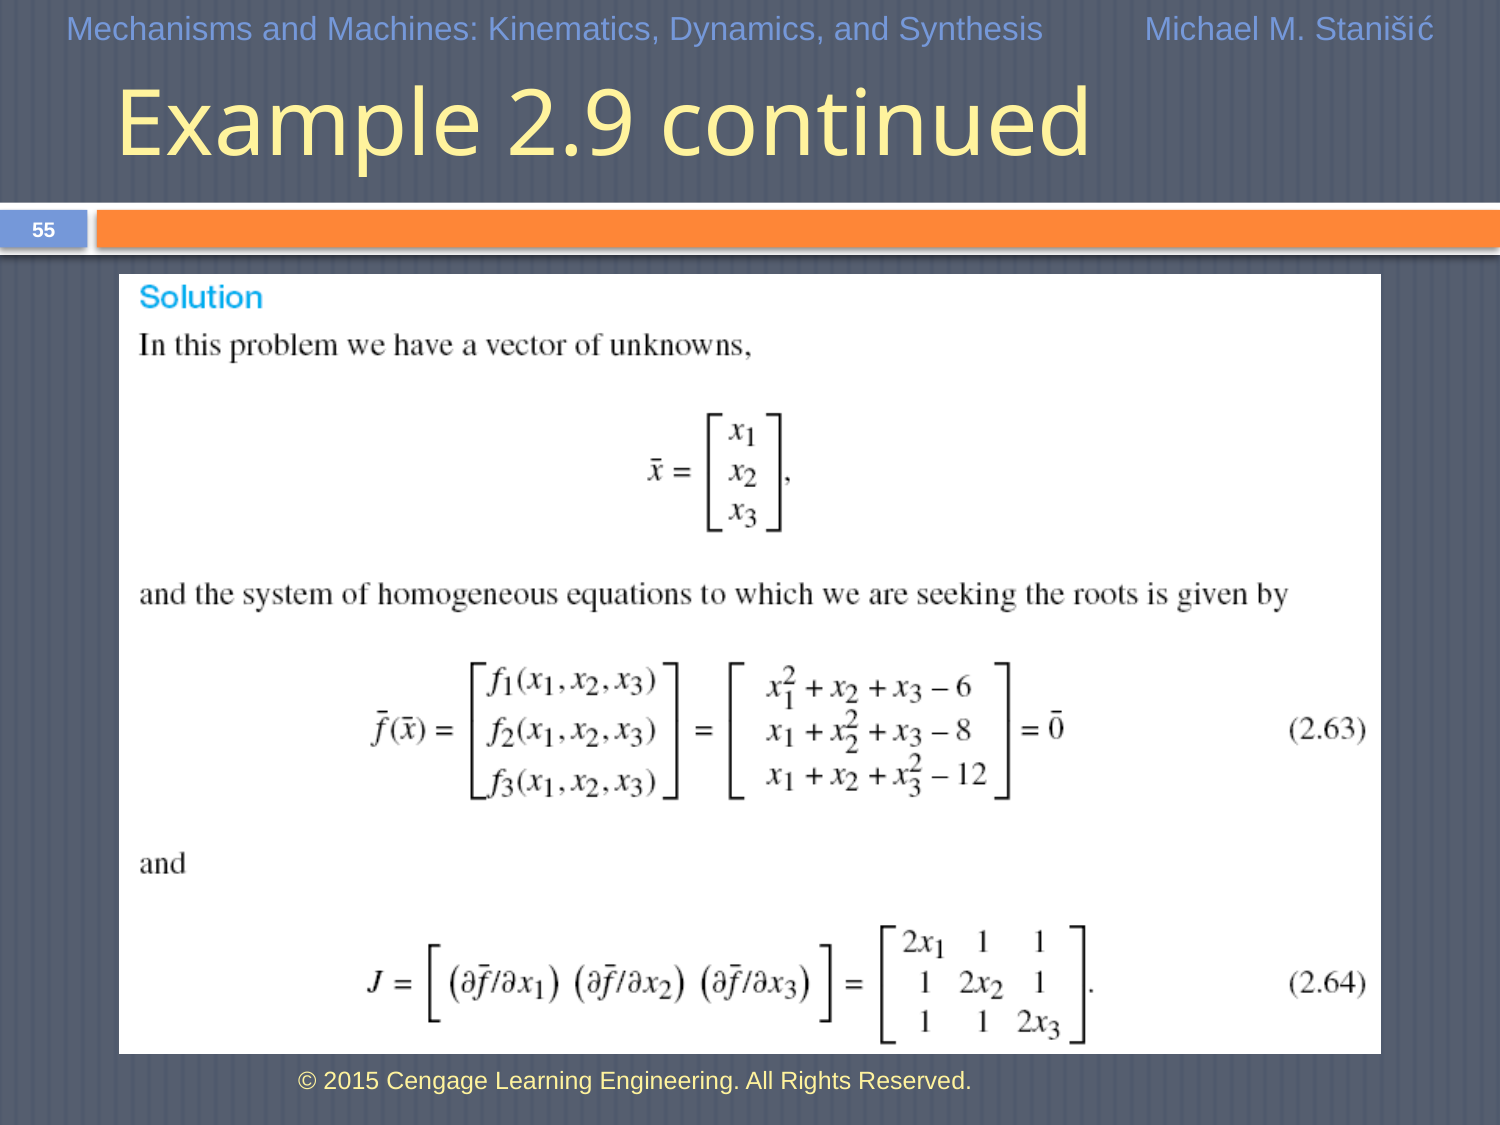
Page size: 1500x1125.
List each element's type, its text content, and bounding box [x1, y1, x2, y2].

picture [119, 274, 1381, 1054]
text_box Mechanisms and Machines: Kinematics, Dynamics, and Synthesis Michael M. Stanišić [0, 0, 1500, 55]
title Example 2.9 continued [99, 55, 1438, 201]
slide_number 55 [0, 208, 88, 249]
footer © 2015 Cengage Learning Engineering. All Rights Reserved. [106, 1050, 996, 1110]
